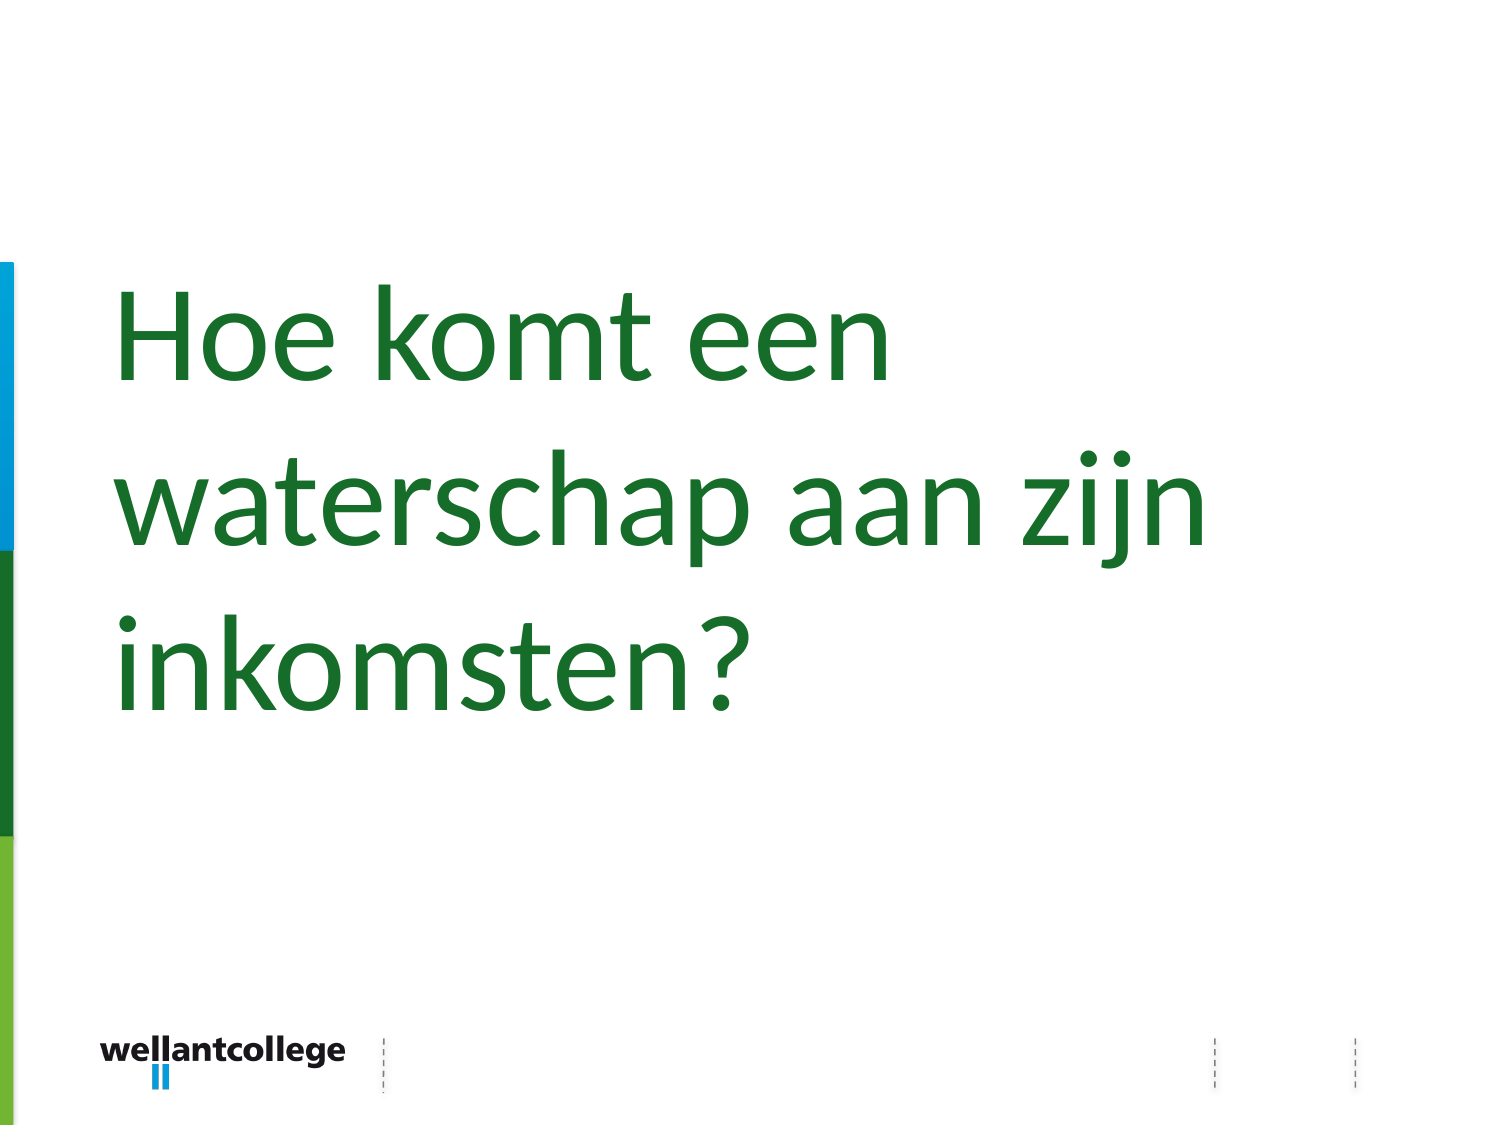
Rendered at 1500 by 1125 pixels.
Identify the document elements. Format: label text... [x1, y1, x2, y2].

title Hoe komt een waterschap aan zijn inkomsten? [112, 312, 1350, 738]
